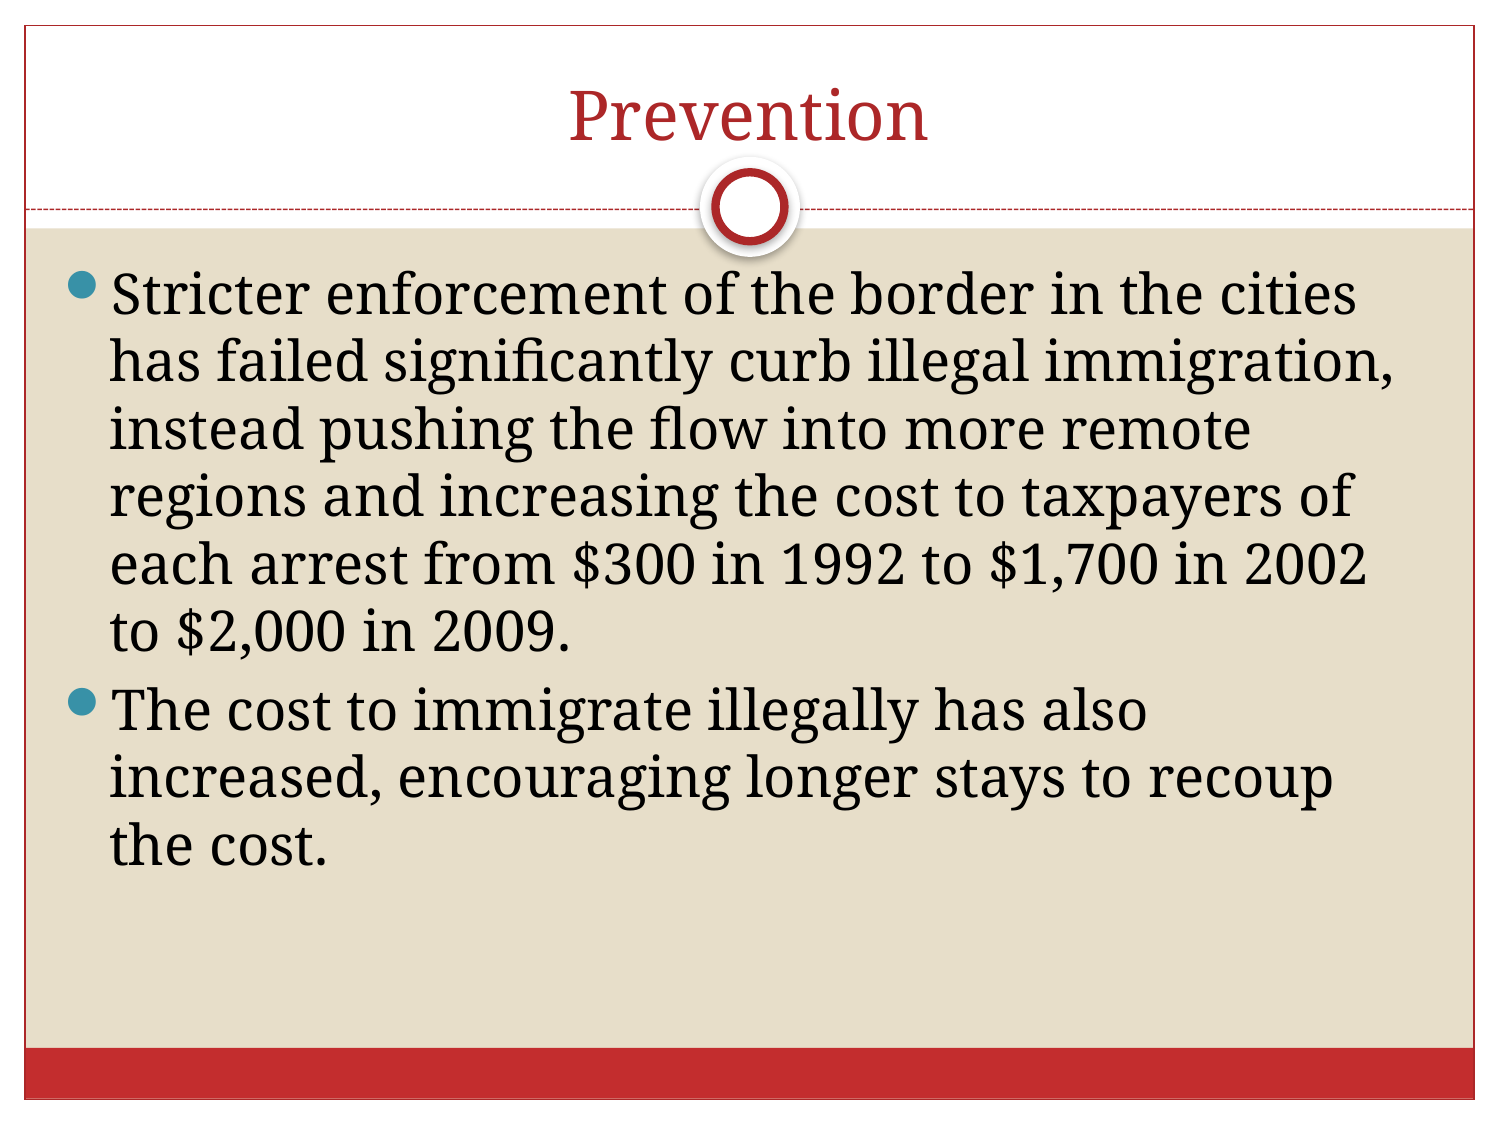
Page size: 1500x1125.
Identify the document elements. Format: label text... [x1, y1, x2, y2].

title Prevention [49, 37, 1450, 162]
list Stricter enforcement of the border in the cities has failed significantly curb illegal immigration, instead pushing the flow into more remote regions and increasing the cost to taxpayers of each arrest from $300 in 1992 to $1,700 in 2002 to $2,000 in 2009. The cost to immigrate illegally has also increased, encouraging longer stays to recoup the cost. [49, 250, 1445, 1001]
